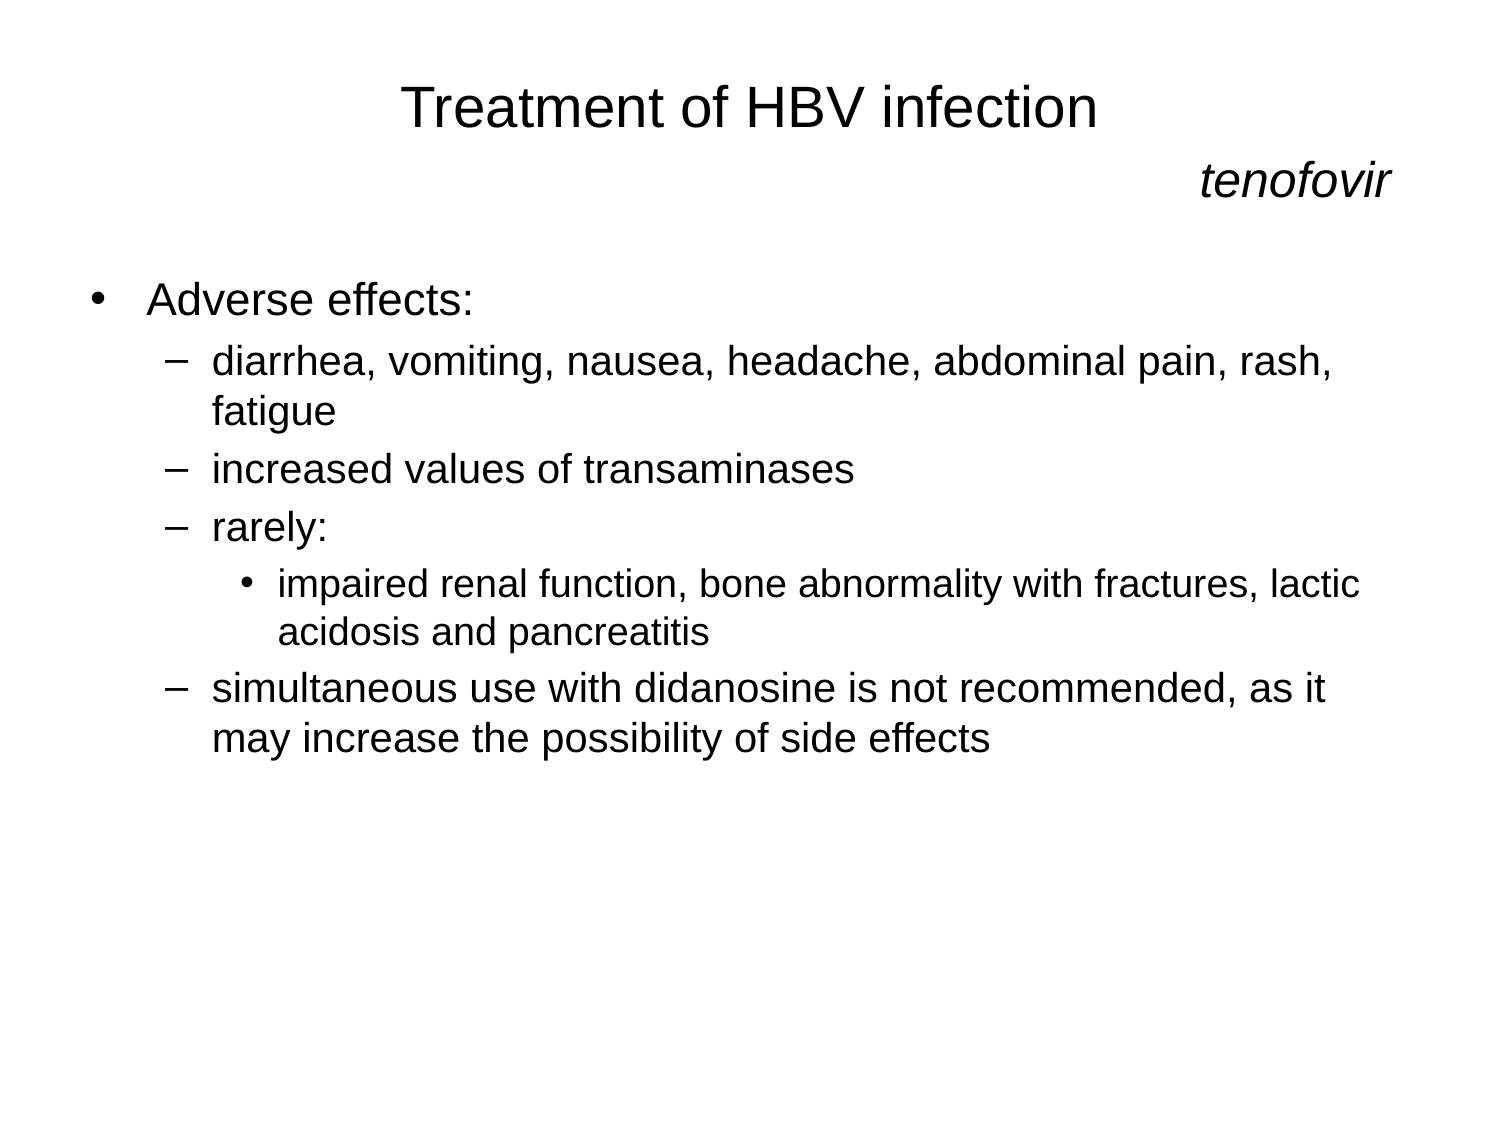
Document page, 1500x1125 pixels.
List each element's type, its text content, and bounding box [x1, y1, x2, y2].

list Adverse effects: diarrhea, vomiting, nausea, headache, abdominal pain, rash, fatigue increased values of transaminases rarely: impaired renal function, bone abnormality with fractures, lactic acidosis and pancreatitis simultaneous use with didanosine is not recommended, as it may increase the possibility of side effects [75, 262, 1425, 1005]
title Treatment of HBV infection tenofovir [75, 45, 1425, 233]
